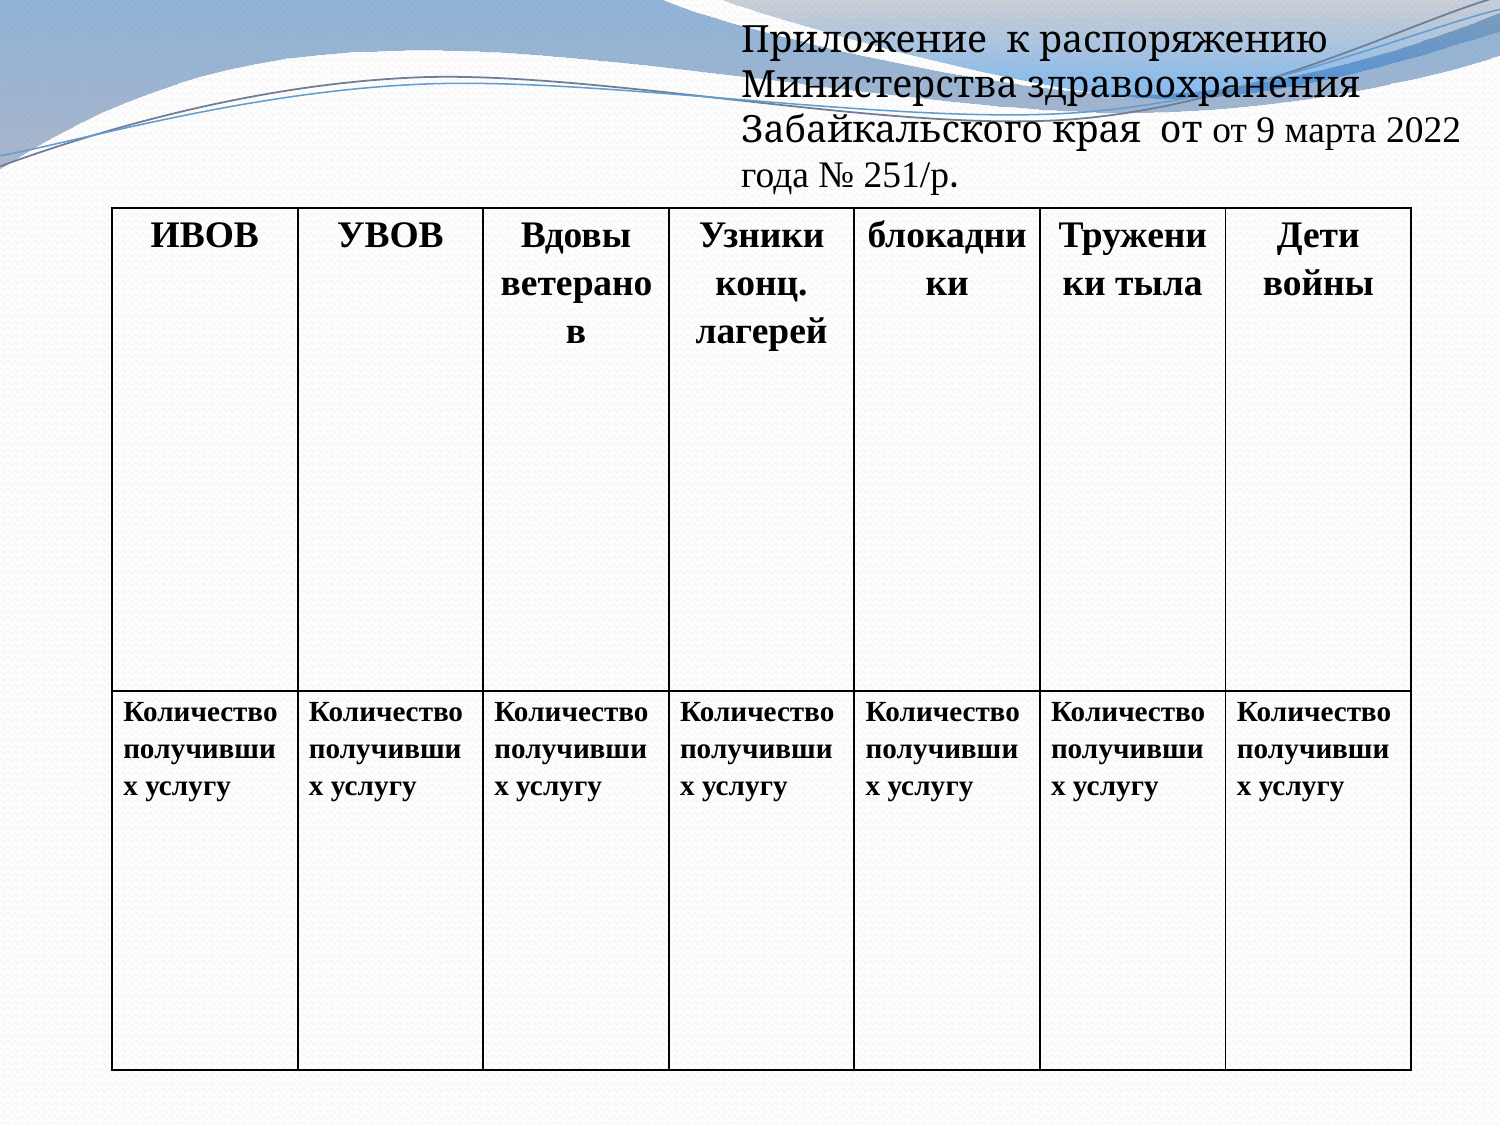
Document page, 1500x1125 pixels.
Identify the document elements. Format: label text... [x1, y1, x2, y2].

text_box Приложение к распоряжению Министерства здравоохранения Забайкальского края от от 9 марта 2022 года № 251/р. [726, 8, 1500, 248]
table_cell Количество получивших услугу [855, 692, 1039, 1069]
table_header ИВОВ [113, 209, 297, 690]
table_cell Количество получивших услугу [670, 692, 853, 1069]
table_header УВОВ [299, 209, 482, 690]
table_header блокадники [855, 248, 1039, 690]
table_cell Количество получивших услугу [484, 692, 668, 1069]
table_header Труженики тыла [1041, 248, 1225, 690]
table_header Вдовы ветеранов [484, 209, 668, 690]
table_cell Количество получивших услугу [1041, 692, 1225, 1069]
table_header Узники конц. лагерей [670, 209, 853, 690]
table_header Дети войны [1226, 248, 1410, 690]
table_cell Количество получивших услугу [113, 692, 297, 1069]
table_cell Количество получивших услугу [1226, 692, 1410, 1069]
table_cell Количество получивших услугу [299, 692, 482, 1069]
